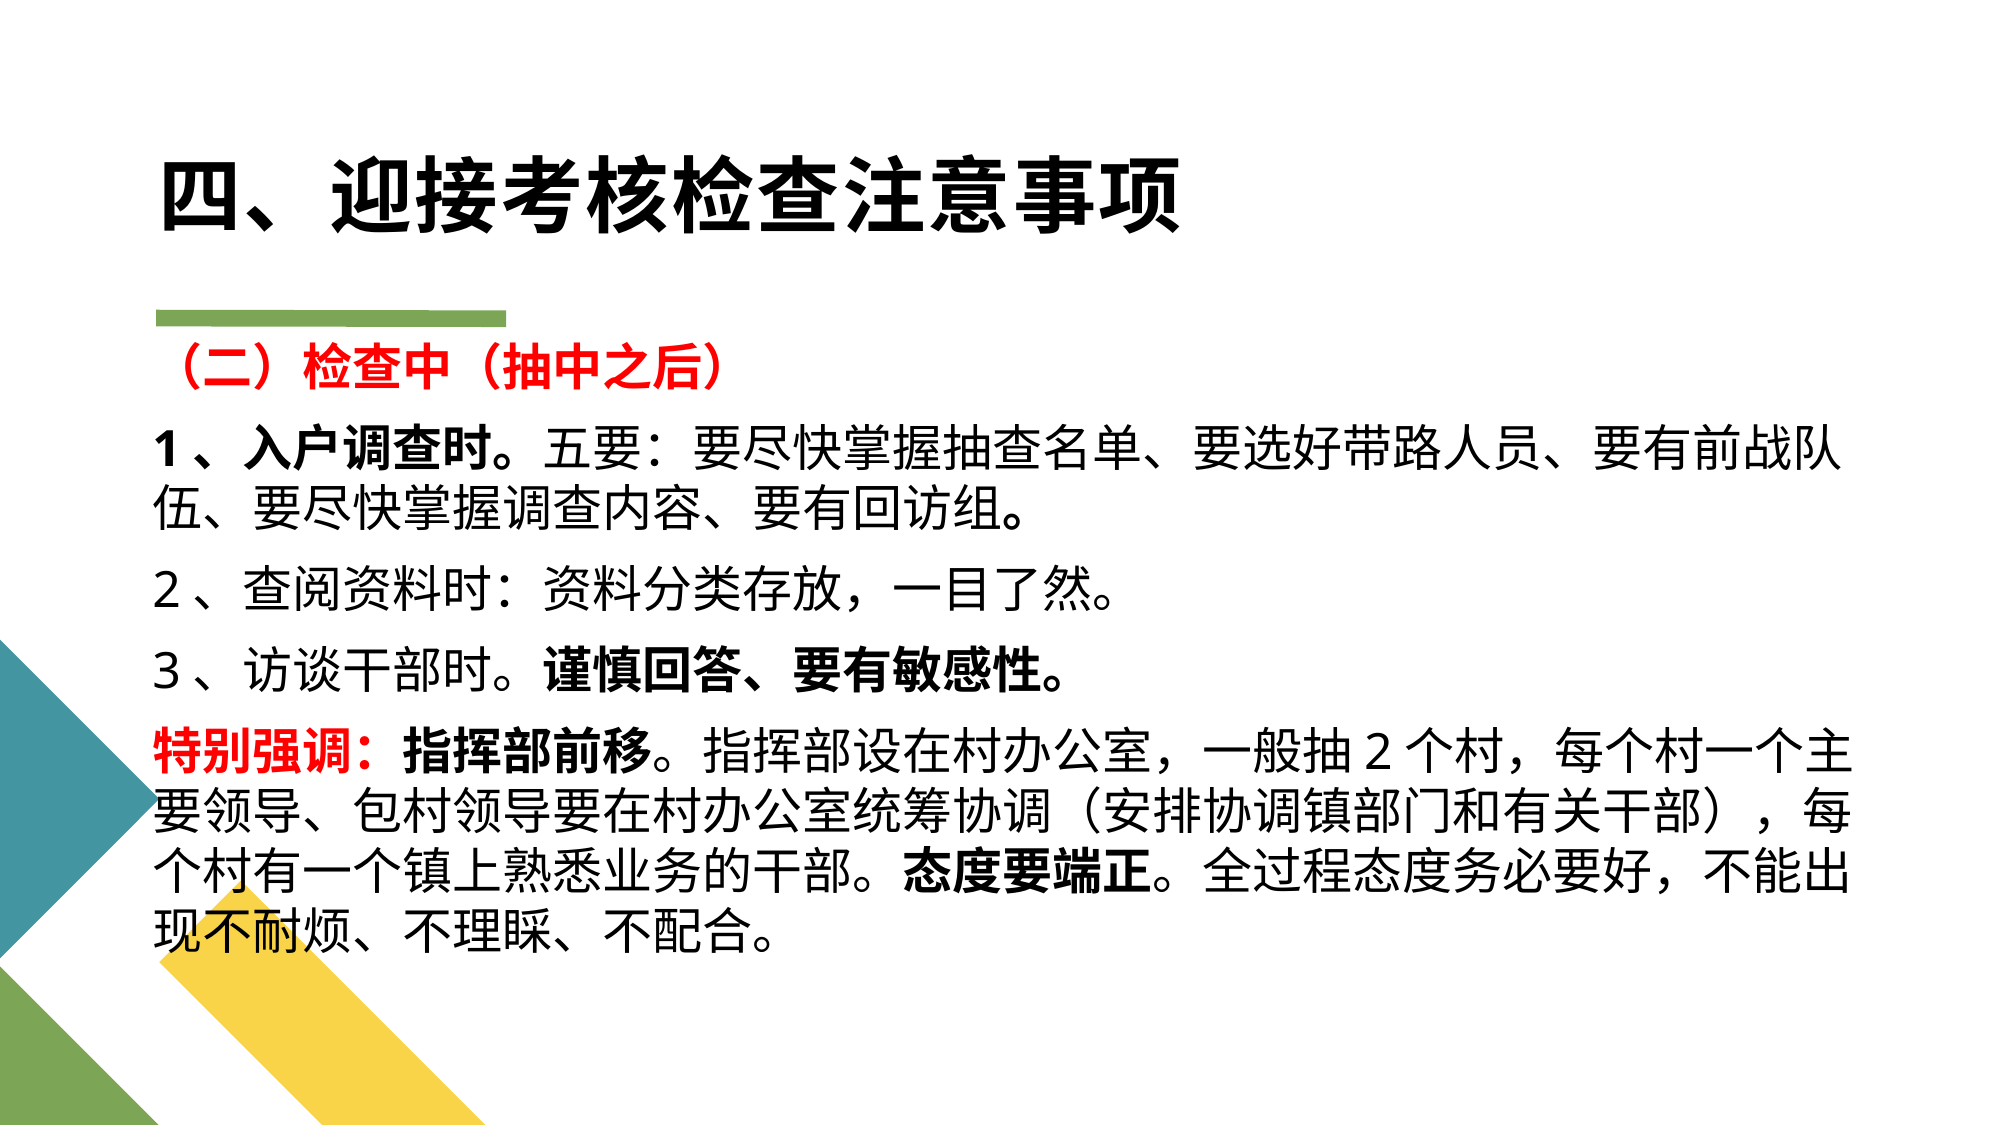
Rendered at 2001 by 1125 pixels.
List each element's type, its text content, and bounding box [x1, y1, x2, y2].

title 四、迎接考核检查注意事项 [158, 144, 1192, 245]
list （二）检查中（抽中之后） 1、入户调查时。五要：要尽快掌握抽查名单、要选好带路人员、要有前战队伍、要尽快掌握调查内容、要有回访组。 2、查阅资料时：资料分类存放，一目了然。 3、访谈干部时。谨慎回答、要有敏感性。 特别强调：指挥部前移。指挥部设在村办公室，一般抽2个村，每个村一个主要领导、包村领导要在村办公室统筹协调（安排协调镇部门和有关干部），每个村有一个镇上熟悉业务的干部。态度要端正。全过程态度务必要好，不能出现不耐烦、不理睬、不配合。 [152, 335, 1872, 835]
